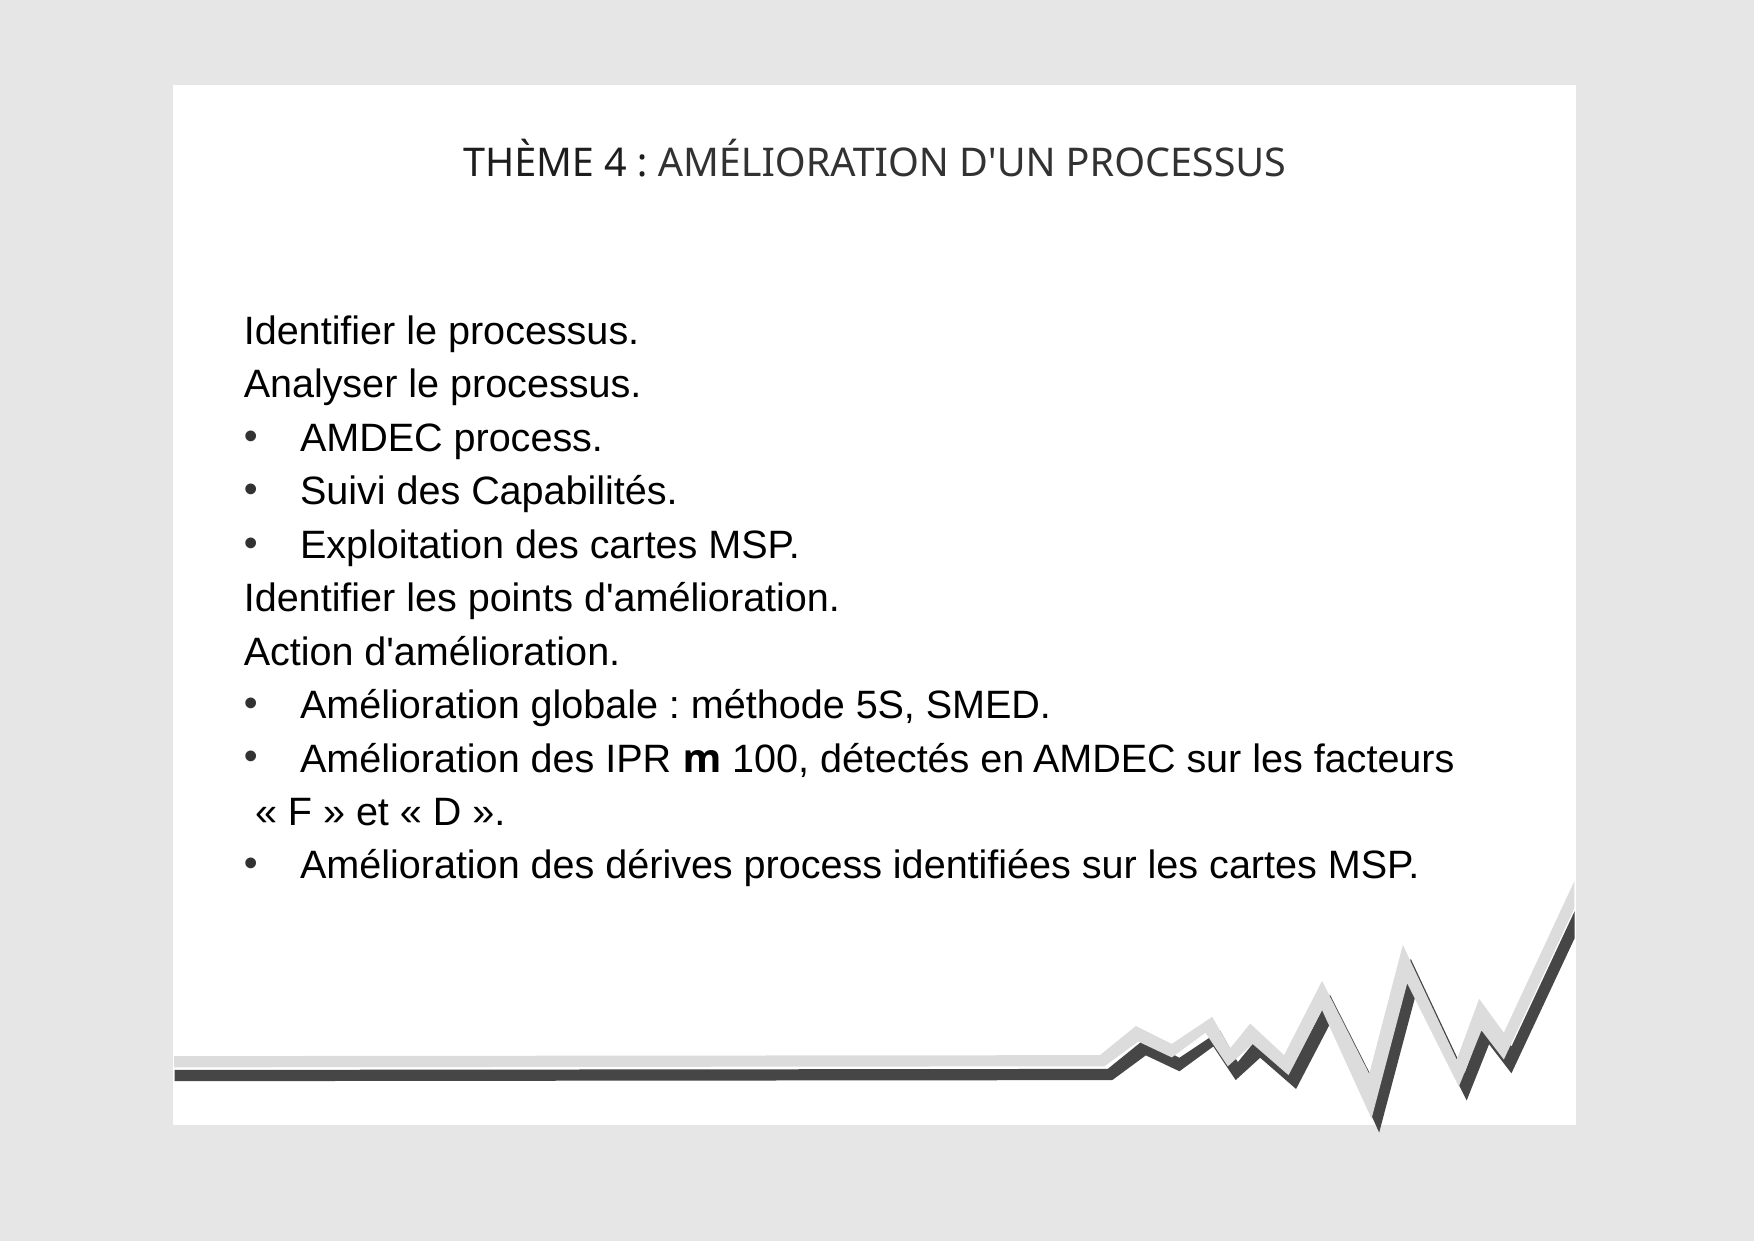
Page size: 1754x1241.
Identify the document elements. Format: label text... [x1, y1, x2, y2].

text_box [1372, 985, 1415, 1133]
text_box [173, 85, 1575, 1124]
text_box [174, 880, 1575, 1119]
text_box THÈME 4 : AMÉLIORATION D'UN PROCESSUS [175, 129, 1574, 185]
text_box [1459, 911, 1575, 1101]
text_box [174, 1013, 1329, 1089]
text_box Identifier le processus. Analyser le processus. AMDEC process. Suivi des Capabilités. Exploitation des cartes MSP. Identifier les points d'amélioration. Action d'amélioration. Amélioration globale : méthode 5S, SMED. Amélioration des IPR m 100, détectés en AMDEC sur les facteurs « F » et « D ». Amélioration des dérives process identifiées sur les cartes MSP. [244, 304, 1486, 887]
